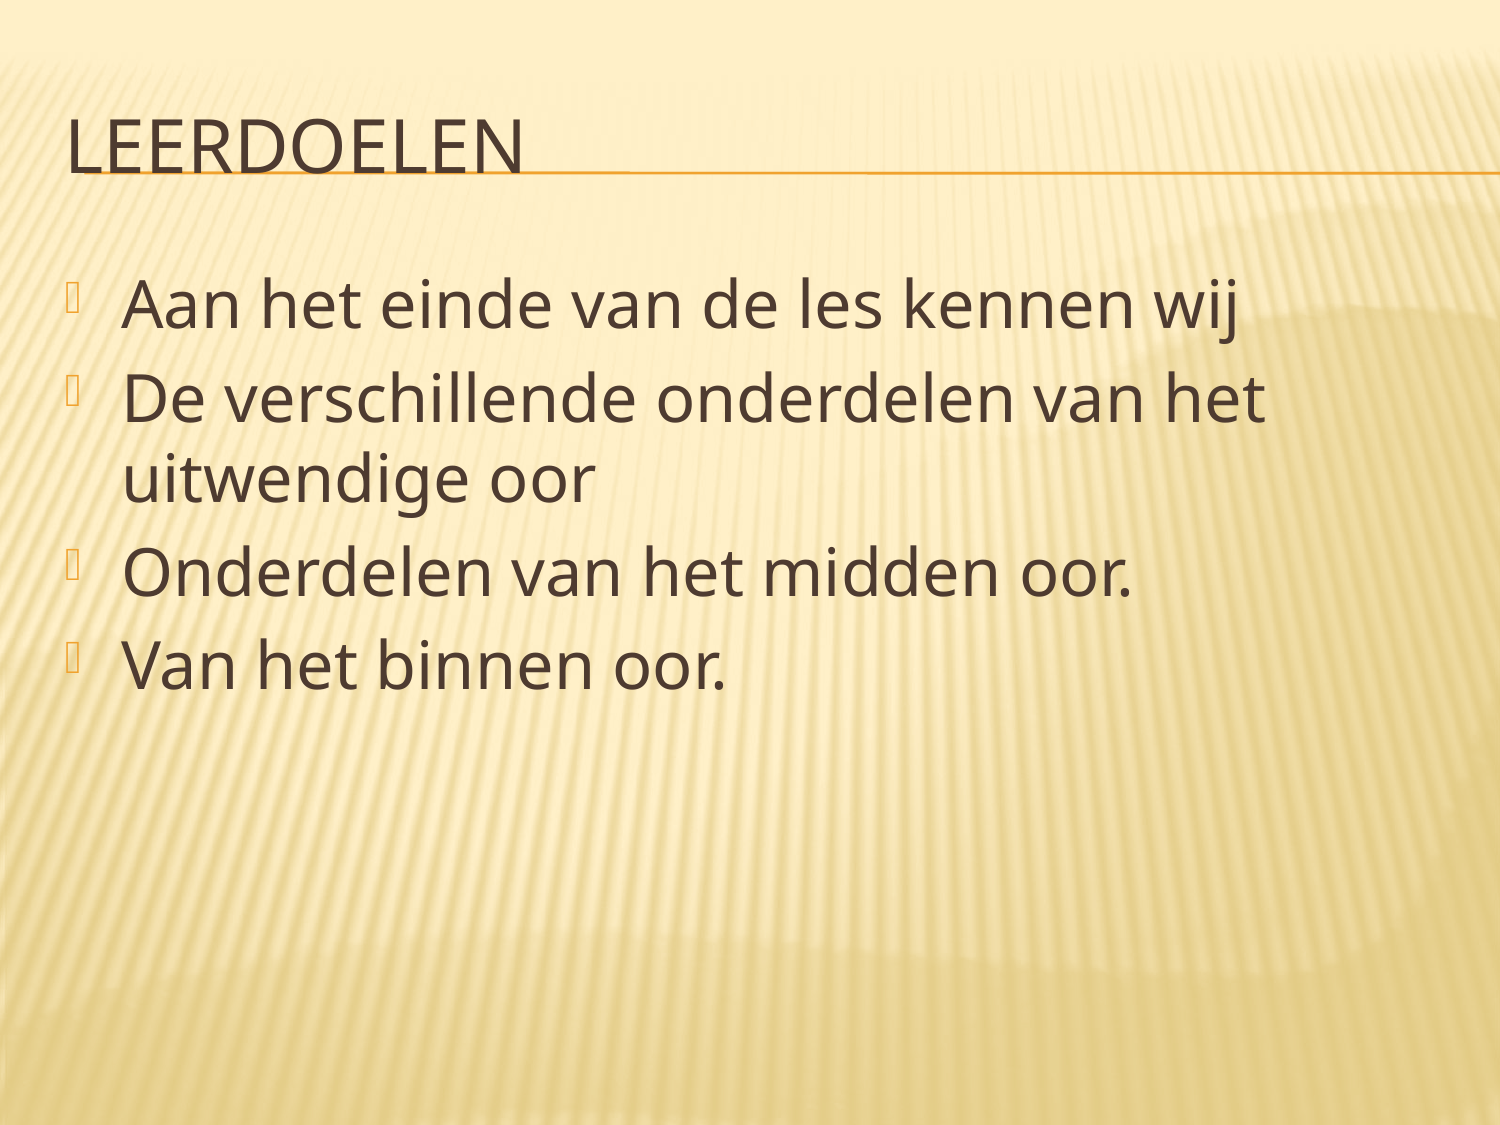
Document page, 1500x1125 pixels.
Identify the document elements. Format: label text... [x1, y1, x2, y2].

list Aan het einde van de les kennen wij De verschillende onderdelen van het uitwendige oor Onderdelen van het midden oor. Van het binnen oor. [50, 254, 1475, 998]
title LEerdoelen [50, 75, 1475, 213]
